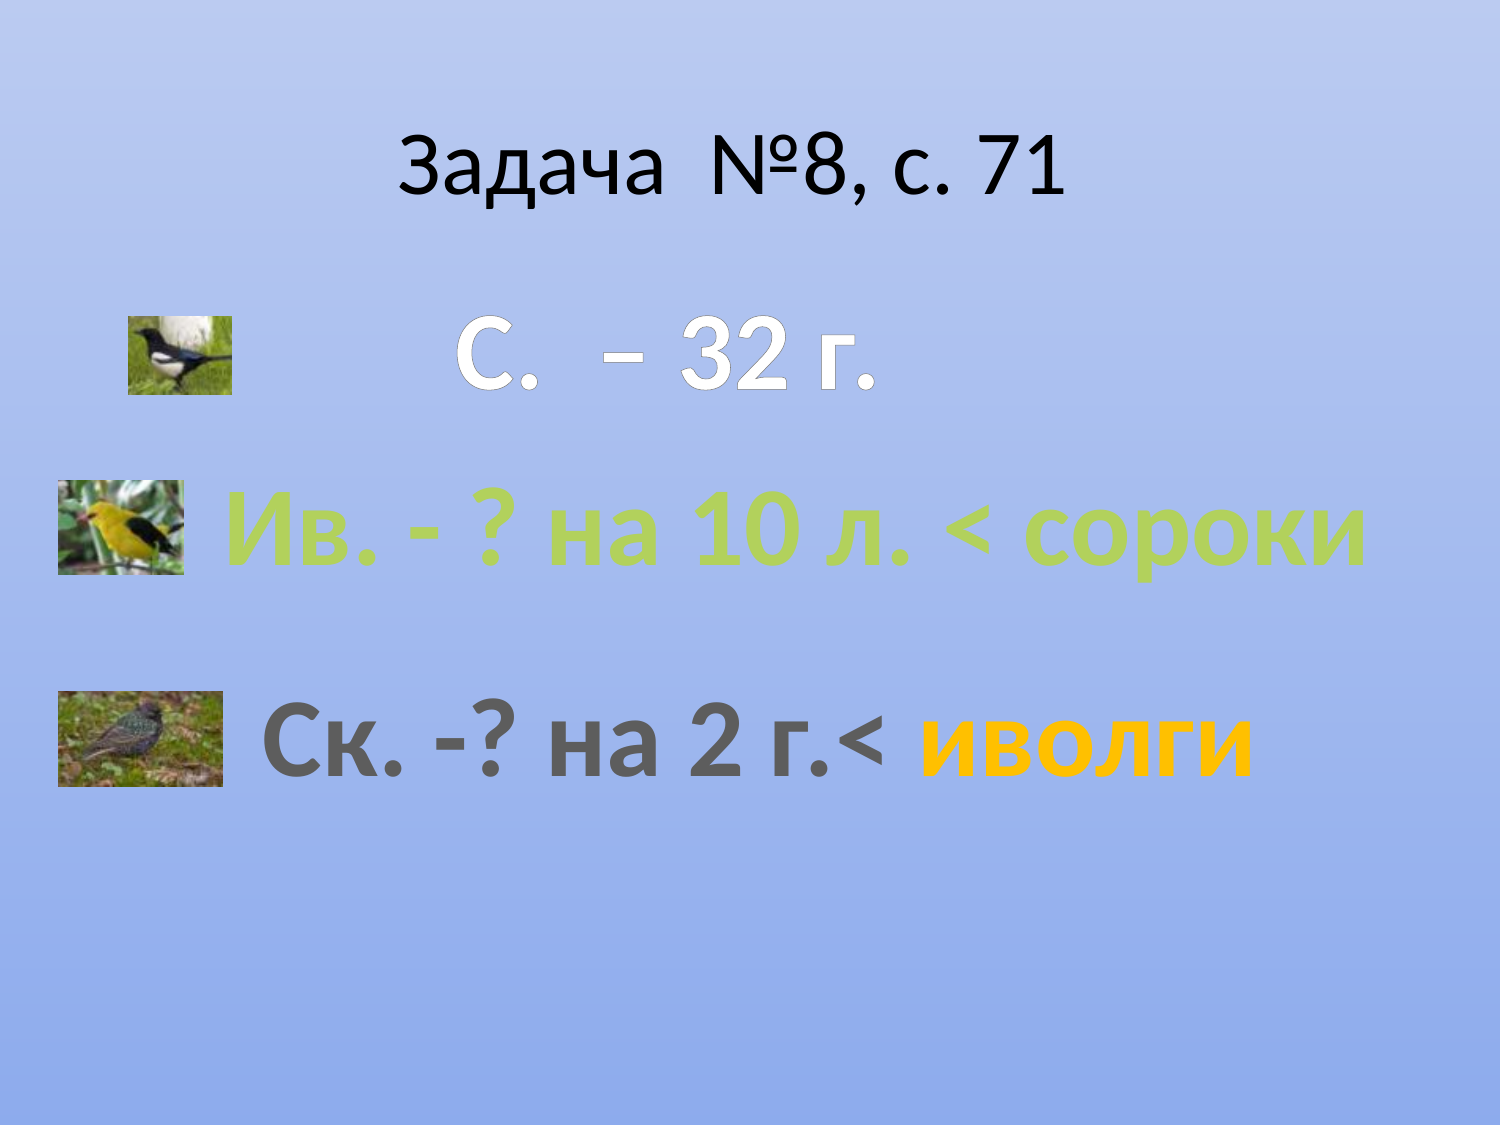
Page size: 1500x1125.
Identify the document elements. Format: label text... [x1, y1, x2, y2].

text_box С. – 32 г. [339, 269, 997, 420]
picture [58, 691, 223, 787]
title Задача №8, с. 71 [58, 58, 1409, 258]
text_box Ив. - ? на 10 л. < сороки [164, 445, 1430, 596]
picture [58, 480, 184, 575]
picture [128, 316, 232, 396]
text_box Ск. -? на 2 г.< иволги [234, 656, 1465, 807]
